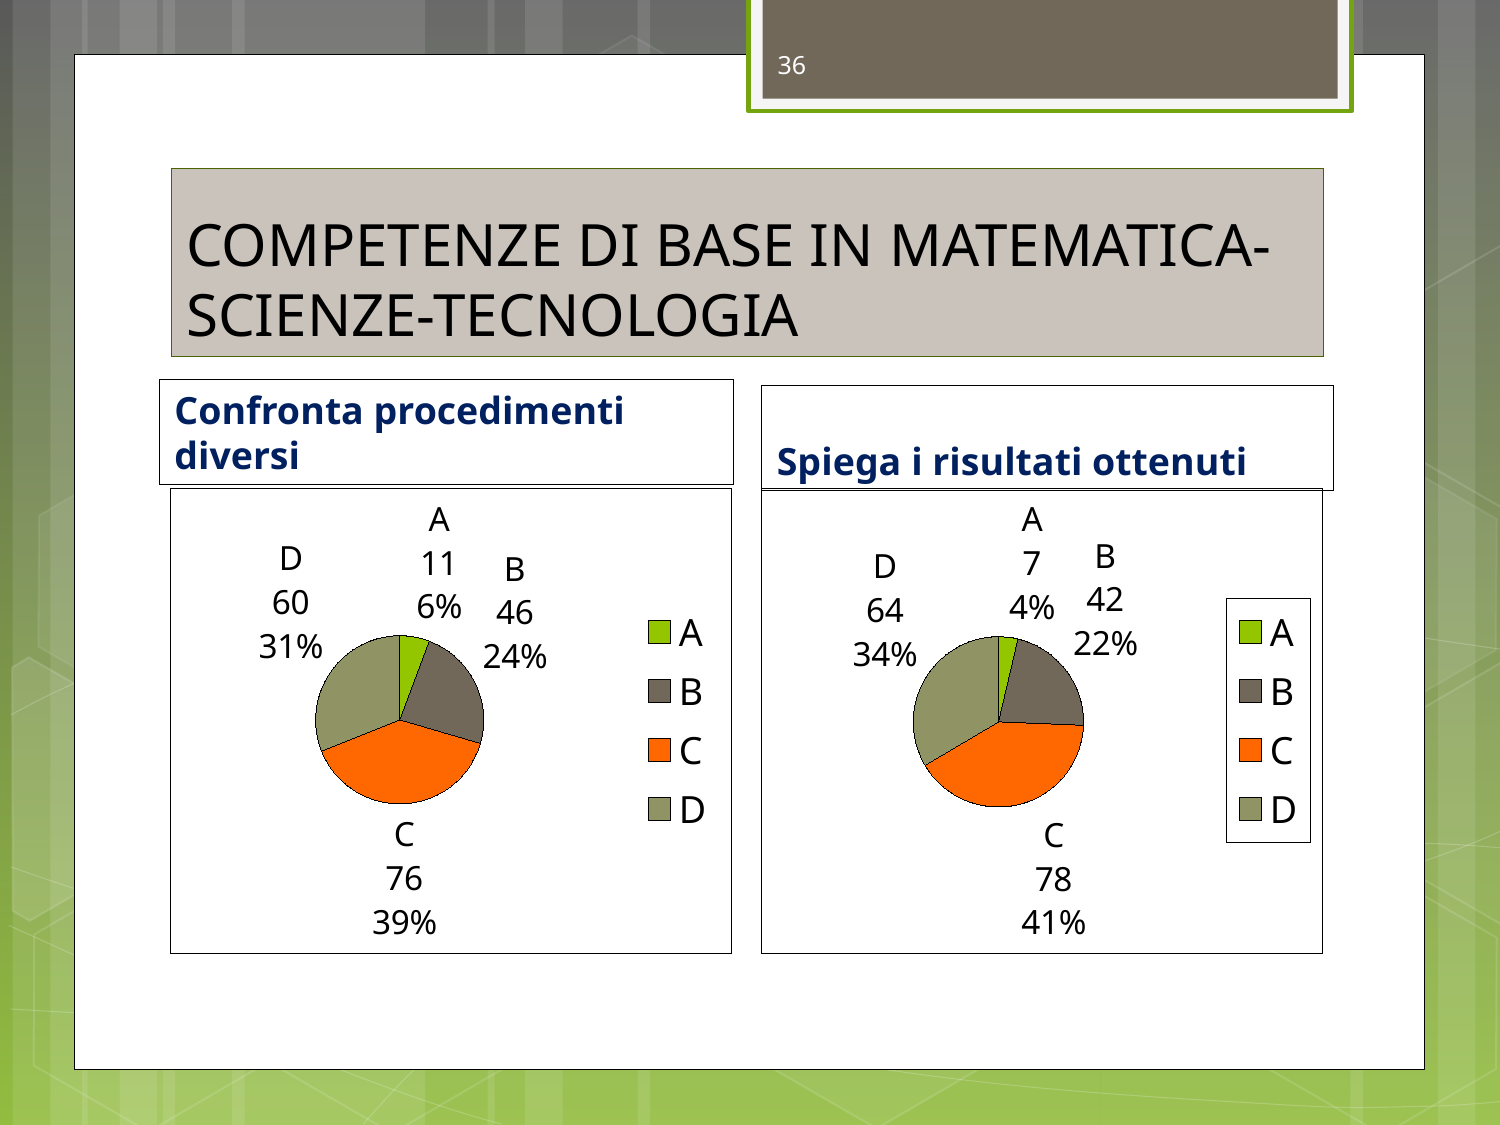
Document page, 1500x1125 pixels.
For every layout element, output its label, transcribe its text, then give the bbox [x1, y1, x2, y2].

chart [170, 487, 733, 954]
title COMPETENZE DI BASE IN MATEMATICA-SCIENZE-TECNOLOGIA [171, 168, 1324, 357]
list Confronta procedimenti diversi [159, 379, 734, 485]
chart [761, 487, 1324, 954]
list Spiega i risultati ottenuti [761, 385, 1334, 491]
slide_number 36 [762, 36, 982, 97]
